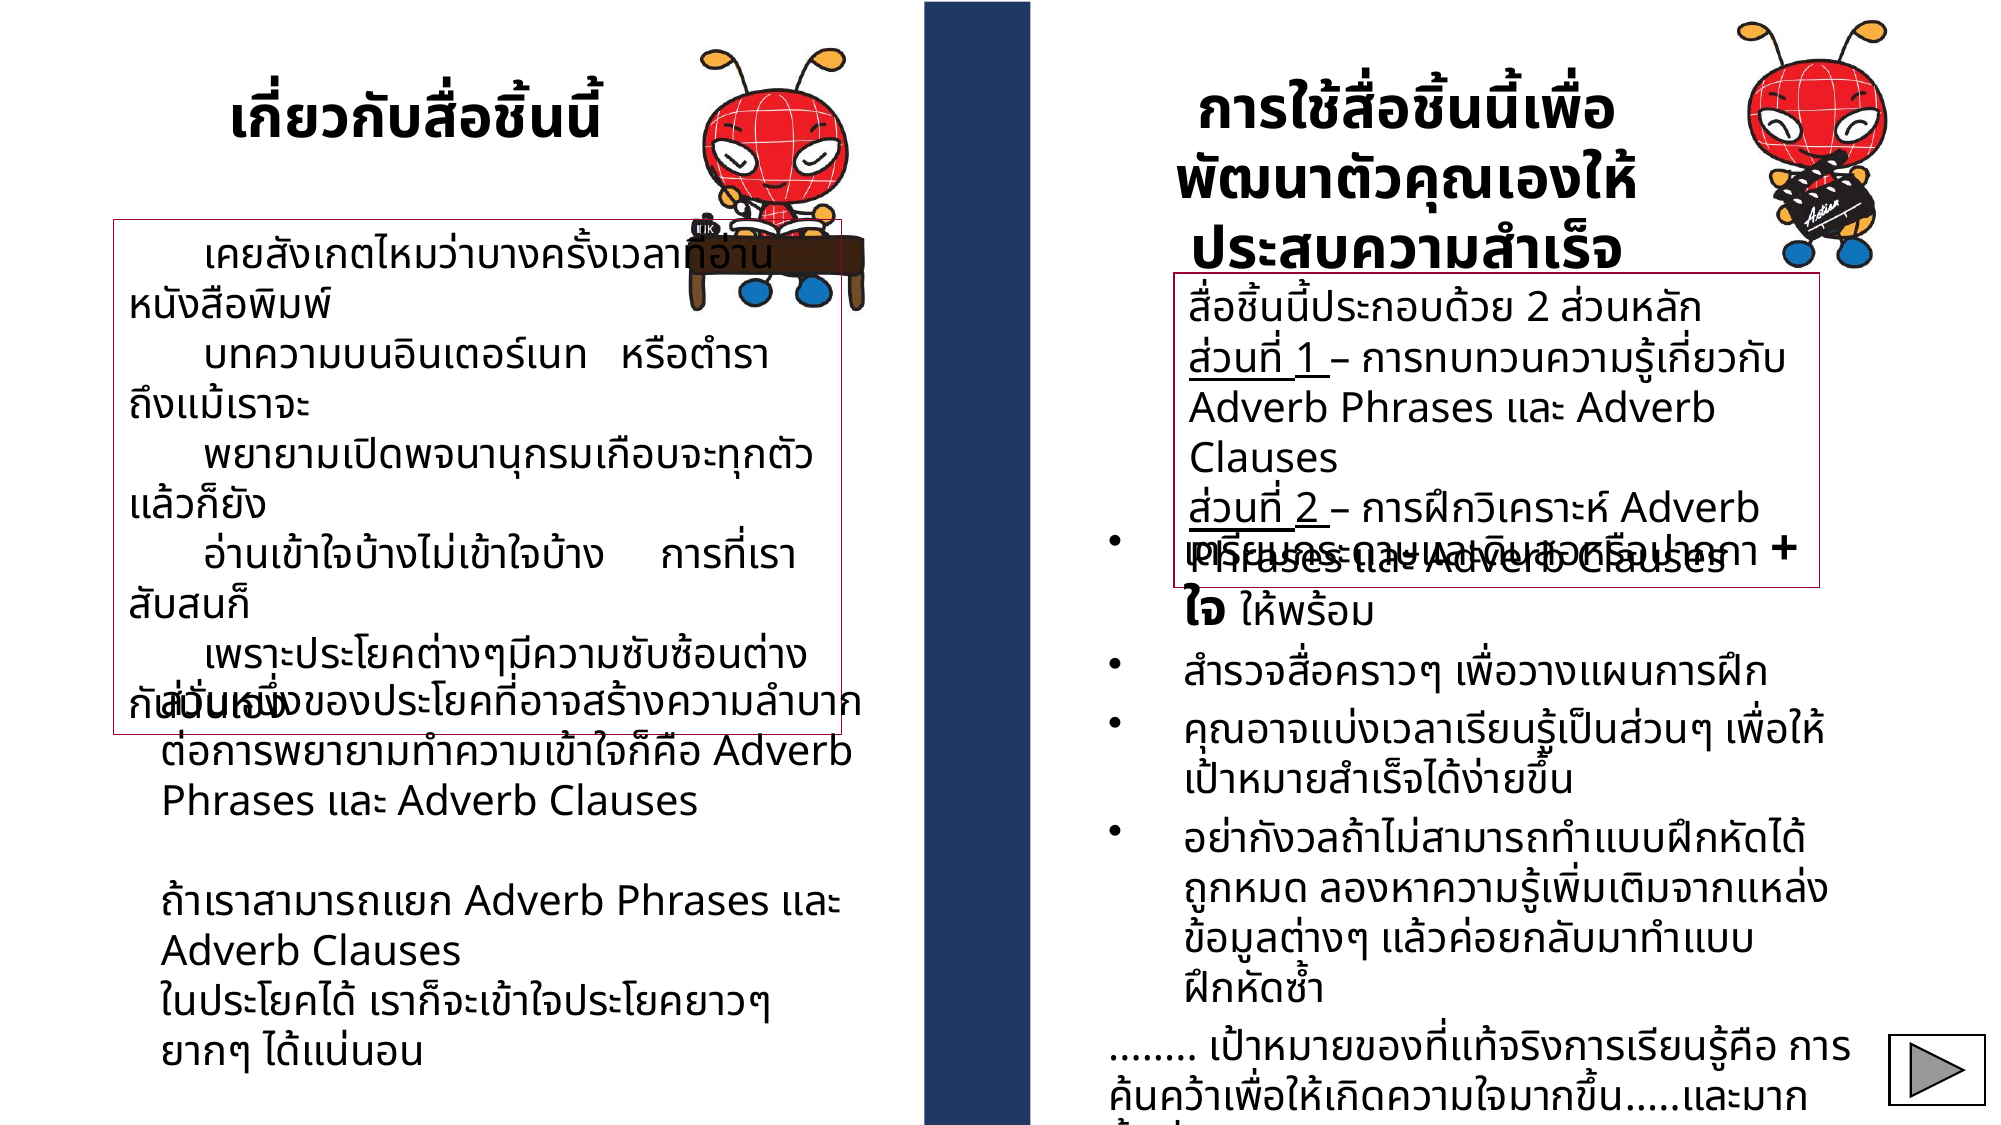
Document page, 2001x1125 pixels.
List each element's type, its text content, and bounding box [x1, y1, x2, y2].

text_box [1888, 1034, 1986, 1106]
picture [685, 46, 871, 316]
text_box เกี่ยวกับสื่อชิ้นนี้ [58, 70, 685, 158]
text_box การใช้สื่อชิ้นนี้เพื่อพัฒนาตัวคุณเองให้ประสบความสำเร็จ [1133, 61, 1681, 289]
text_box ส่วนหนึ่งของประโยคที่อาจสร้างความลำบากต่อการพยายามทำความเข้าใจก็คือ Adverb Phrases และ Adverb Clauses ถ้าเราสามารถแยก Adverb Phrases และ Adverb Clauses ในประโยคได้ เราก็จะเข้าใจประโยคยาวๆ ยากๆ ได้แน่นอน [70, 666, 883, 1082]
text_box สื่อชิ้นนี้ประกอบด้วย 2 ส่วนหลัก ส่วนที่ 1 – การทบทวนความรู้เกี่ยวกับ Adverb Phrases และ Adverb Clauses ส่วนที่ 2 – การฝึกวิเคราะห์ Adverb Phrases และ Adverb Clauses [1173, 272, 1820, 508]
text_box [923, 1, 1031, 1125]
text_box เตรียมกระดาษและดินสอหรือปากกา + ใจ ให้พร้อม สำรวจสื่อคราวๆ เพื่อวางแผนการฝึก คุณอาจแบ่งเวลาเรียนรู้เป็นส่วนๆ เพื่อให้เป้าหมายสำเร็จได้ง่ายขึ้น อย่ากังวลถ้าไม่สามารถทำแบบฝึกหัดได้ถูกหมด ลองหาความรู้เพิ่มเติมจากแหล่งข้อมูลต่างๆ แล้วค่อยกลับมาทำแบบฝึกหัดซ้ำ ........ เป้าหมายของที่แท้จริงการเรียนรู้คือ การค้นคว้าเพื่อให้เกิดความใจมากขึ้น.....และมากขึ้นนั่นเอง [1093, 508, 1868, 1125]
picture [1735, 18, 1890, 271]
text_box เคยสังเกตไหมว่าบางครั้งเวลาที่อ่านหนังสือพิมพ์ บทความบนอินเตอร์เนท หรือตำรา ถึงแม้เราจะ พยายามเปิดพจนานุกรมเกือบจะทุกตัวแล้วก็ยัง อ่านเข้าใจบ้างไม่เข้าใจบ้าง การที่เราสับสนก็ เพราะประโยคต่างๆมีความซับซ้อนต่างกันนั่นเอง [113, 219, 842, 666]
